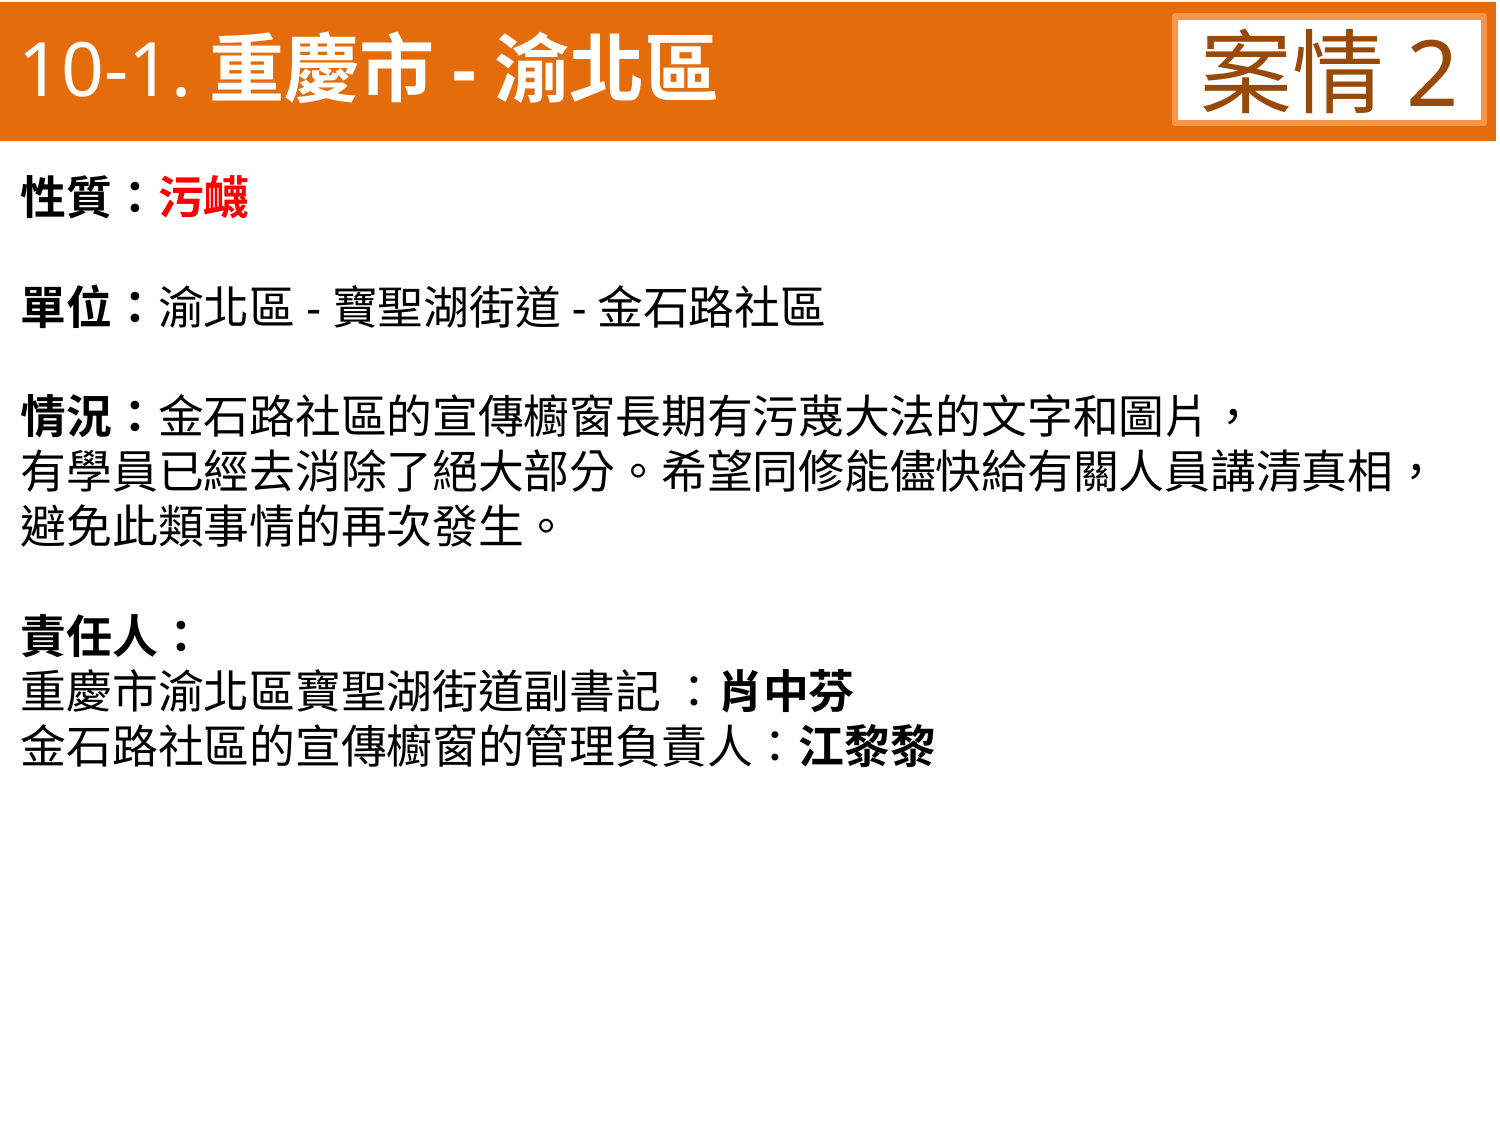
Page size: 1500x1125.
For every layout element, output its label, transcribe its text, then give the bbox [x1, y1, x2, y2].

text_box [0, 1, 1500, 142]
text_box 性質：污衊 單位：渝北區-寶聖湖街道-金石路社區 情況：金石路社區的宣傳櫥窗長期有污蔑大法的文字和圖片， 有學員已經去消除了絕大部分。希望同修能儘快給有關人員講清真相，避免此類事情的再次發生。 責任人： 重慶市渝北區寶聖湖街道副書記 ：肖中芬 金石路社區的宣傳櫥窗的管理負責人：江黎黎 [13, 160, 1479, 781]
